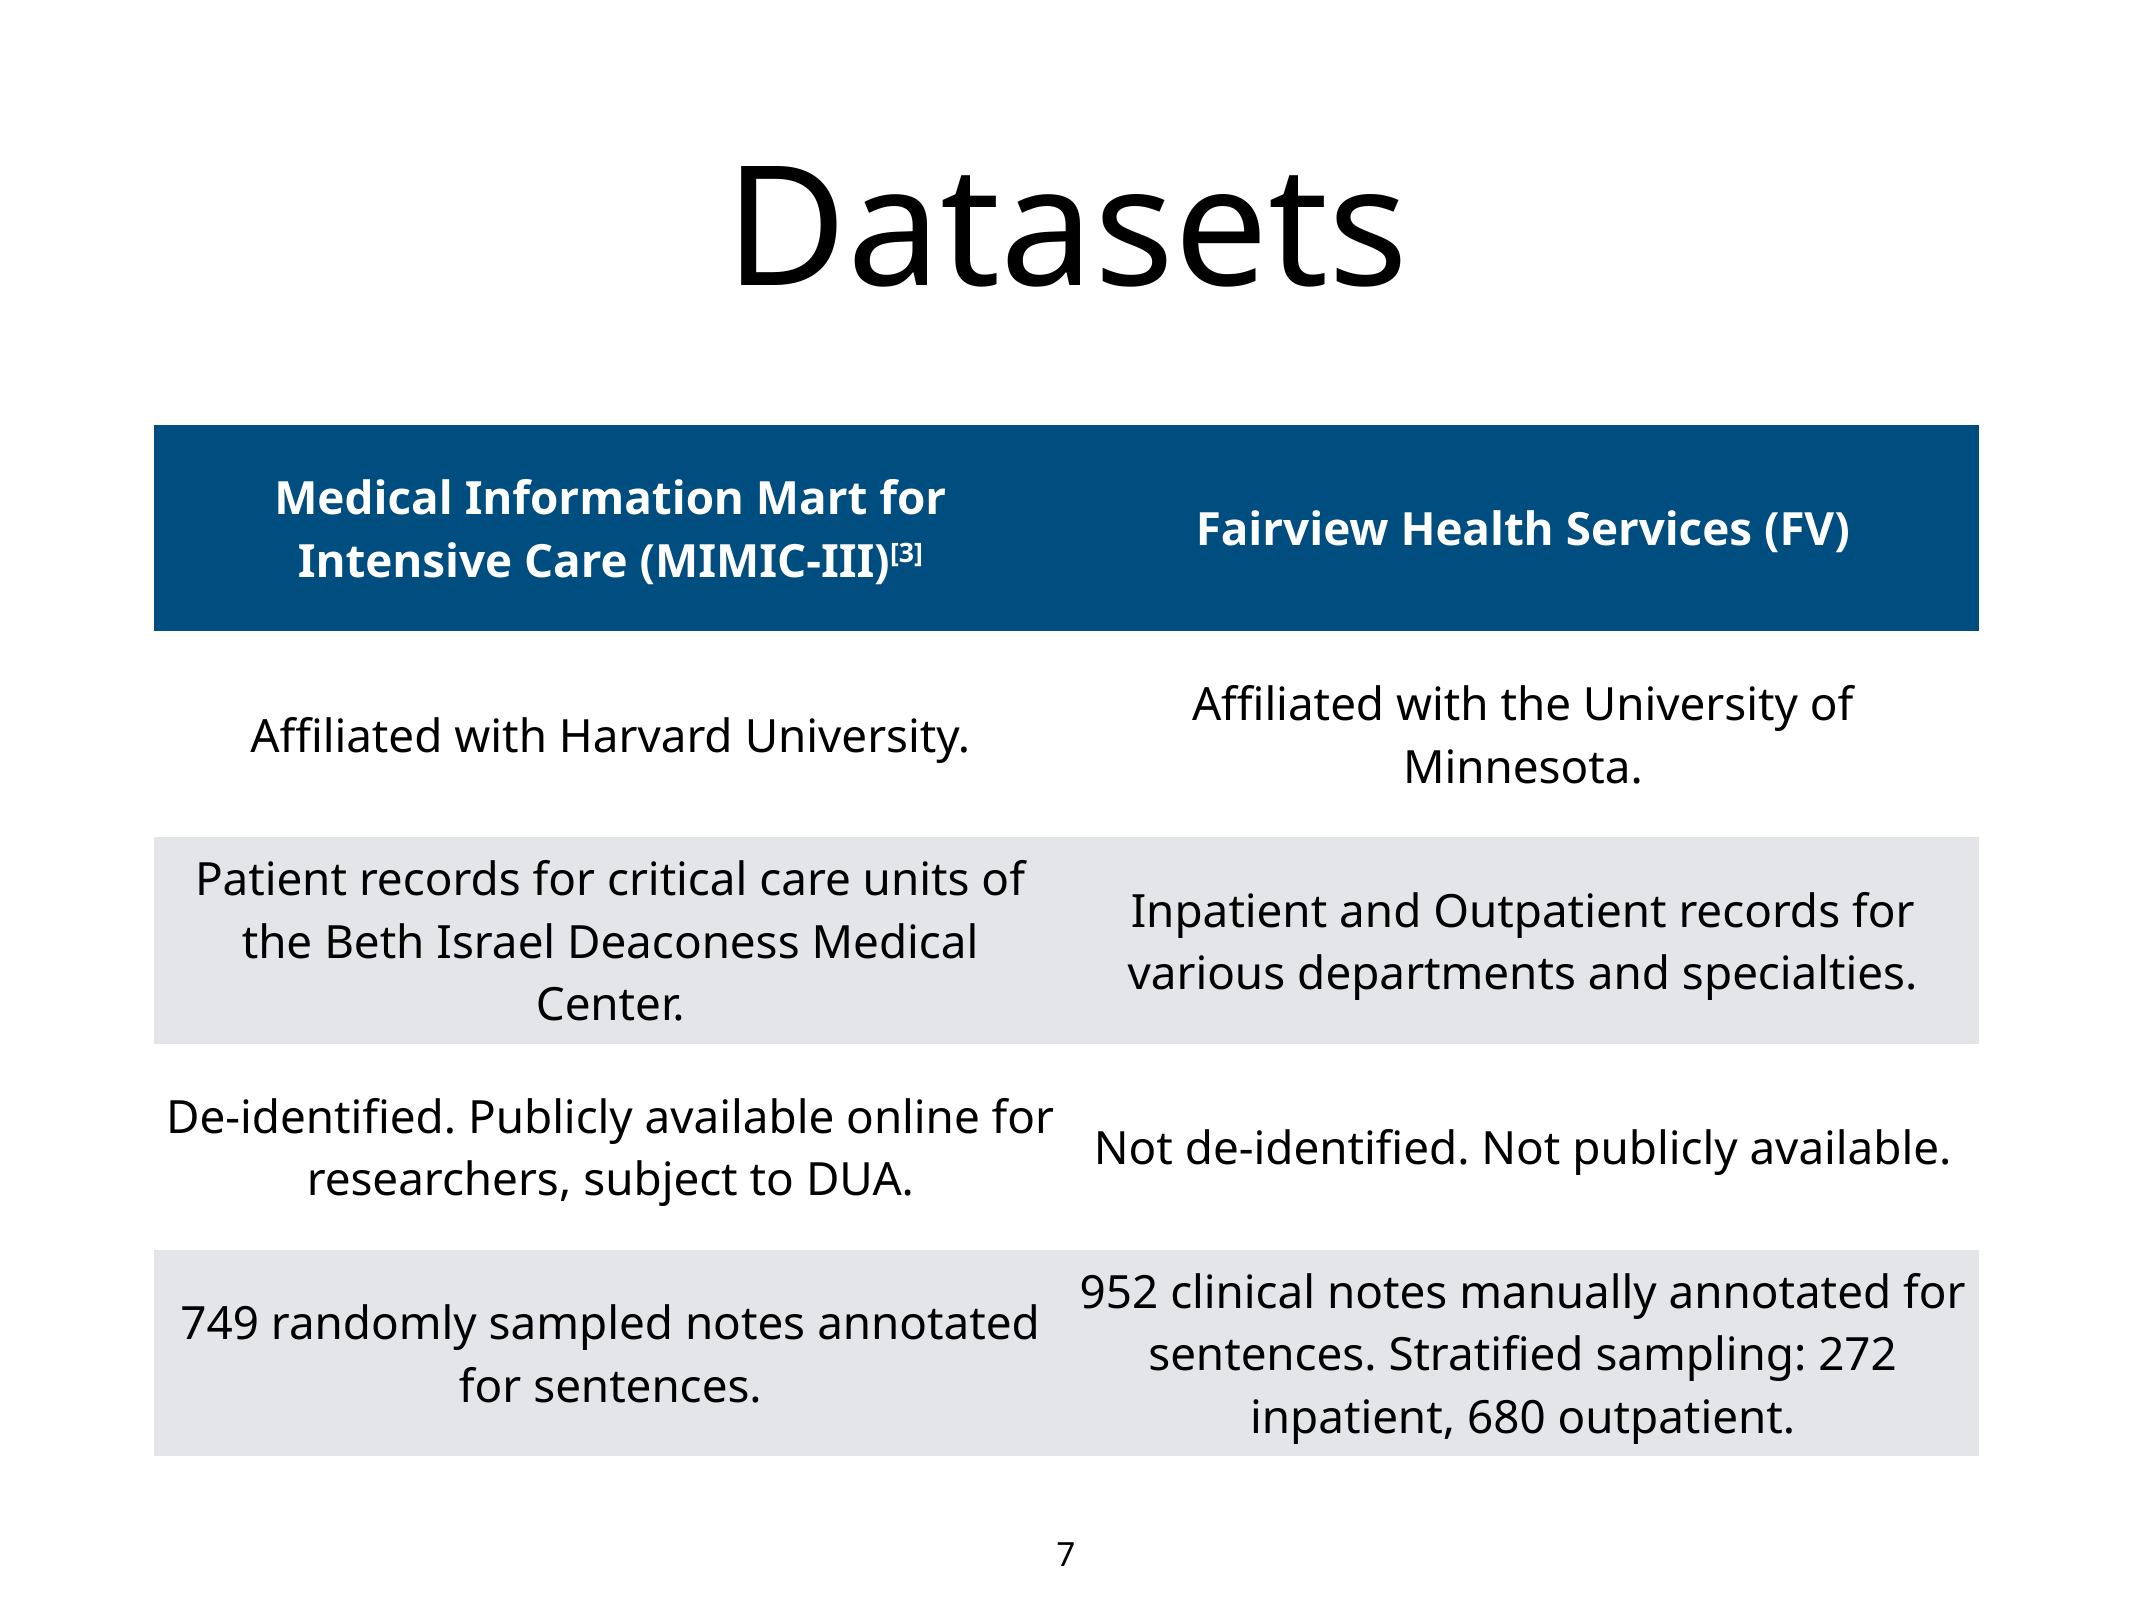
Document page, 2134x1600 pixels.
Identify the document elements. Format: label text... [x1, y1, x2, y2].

table_cell Inpatient and Outpatient records for various departments and specialties. [1067, 837, 1979, 1044]
table_cell De-identified. Publicly available online for researchers, subject to DUA. [154, 1044, 1067, 1250]
table_cell 952 clinical notes manually annotated for sentences. Stratified sampling: 272 inpatient, 680 outpatient. [1067, 1250, 1979, 1456]
table_cell Patient records for critical care units of the Beth Israel Deaconess Medical Center. [154, 837, 1067, 1044]
table_header Medical Information Mart for Intensive Care (MIMIC-III)[3] [154, 425, 1067, 631]
slide_number 7 [1046, 1524, 1086, 1579]
table_cell Affiliated with the University of Minnesota. [1067, 631, 1979, 837]
table_cell 749 randomly sampled notes annotated for sentences. [154, 1250, 1067, 1456]
title Datasets [155, 41, 1978, 397]
table_header Fairview Health Services (FV) [1067, 425, 1979, 631]
table_cell Not de-identified. Not publicly available. [1067, 1044, 1979, 1250]
table_cell Affiliated with Harvard University. [154, 631, 1067, 837]
